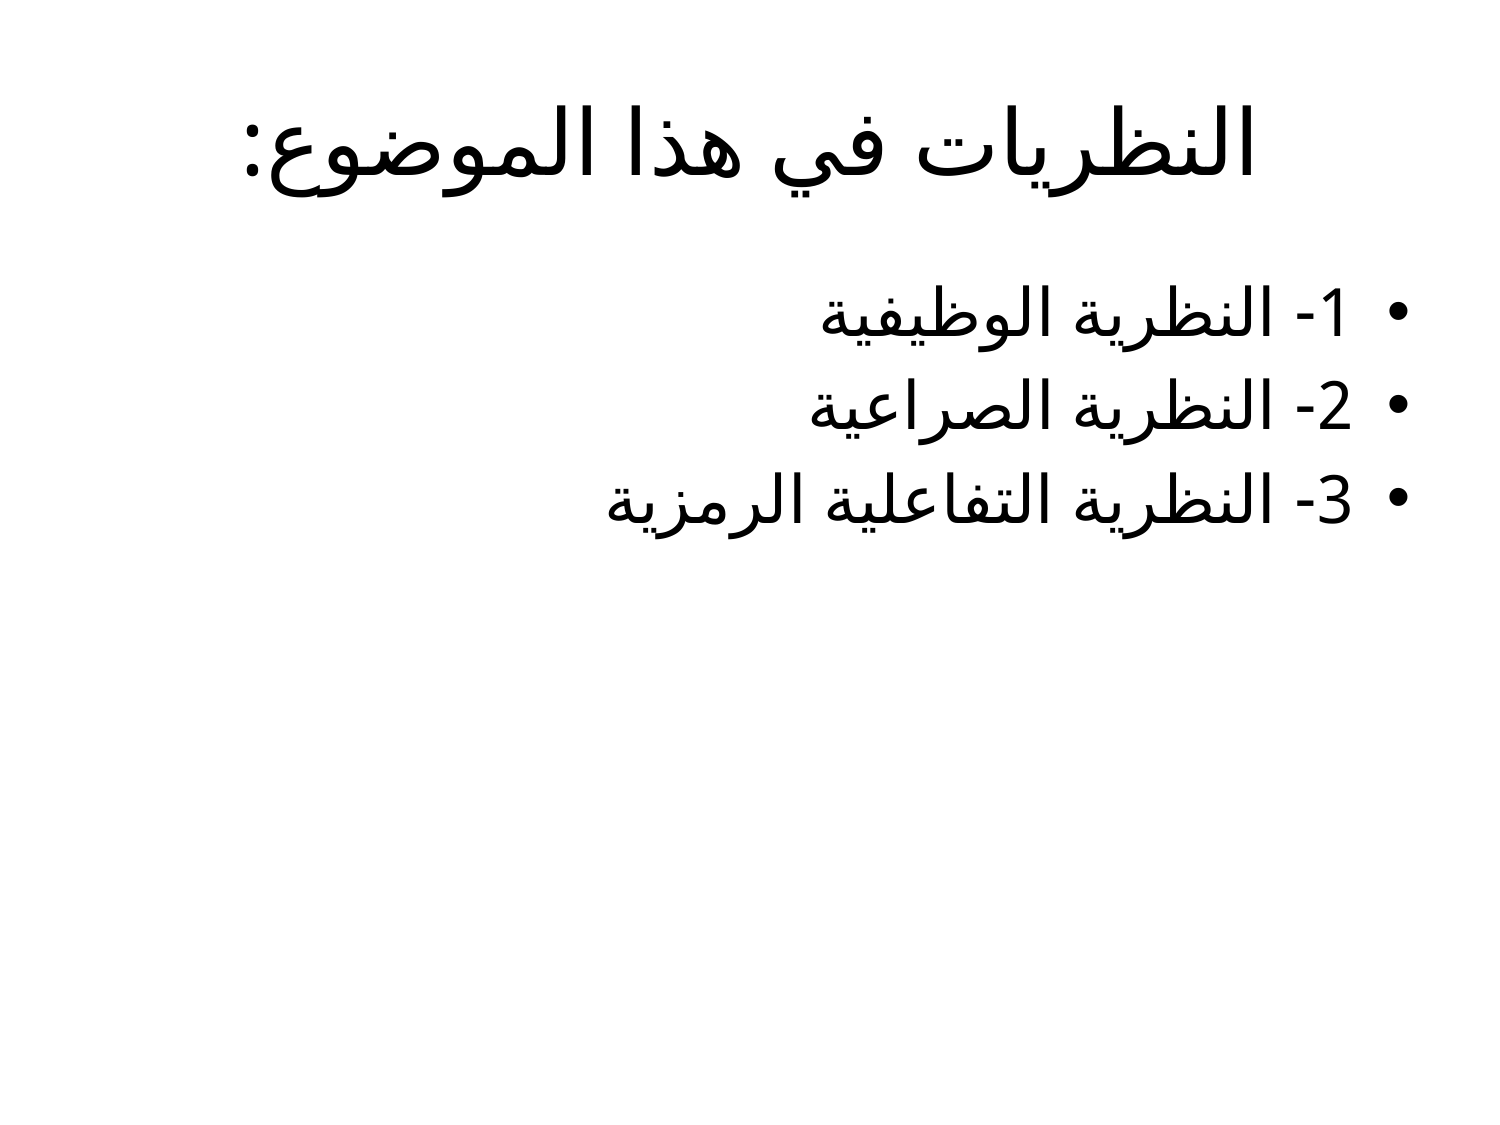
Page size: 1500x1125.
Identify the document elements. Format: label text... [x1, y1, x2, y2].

title النظريات في هذا الموضوع: [75, 45, 1425, 233]
list 1- النظرية الوظيفية 2- النظرية الصراعية 3- النظرية التفاعلية الرمزية [75, 262, 1425, 1005]
